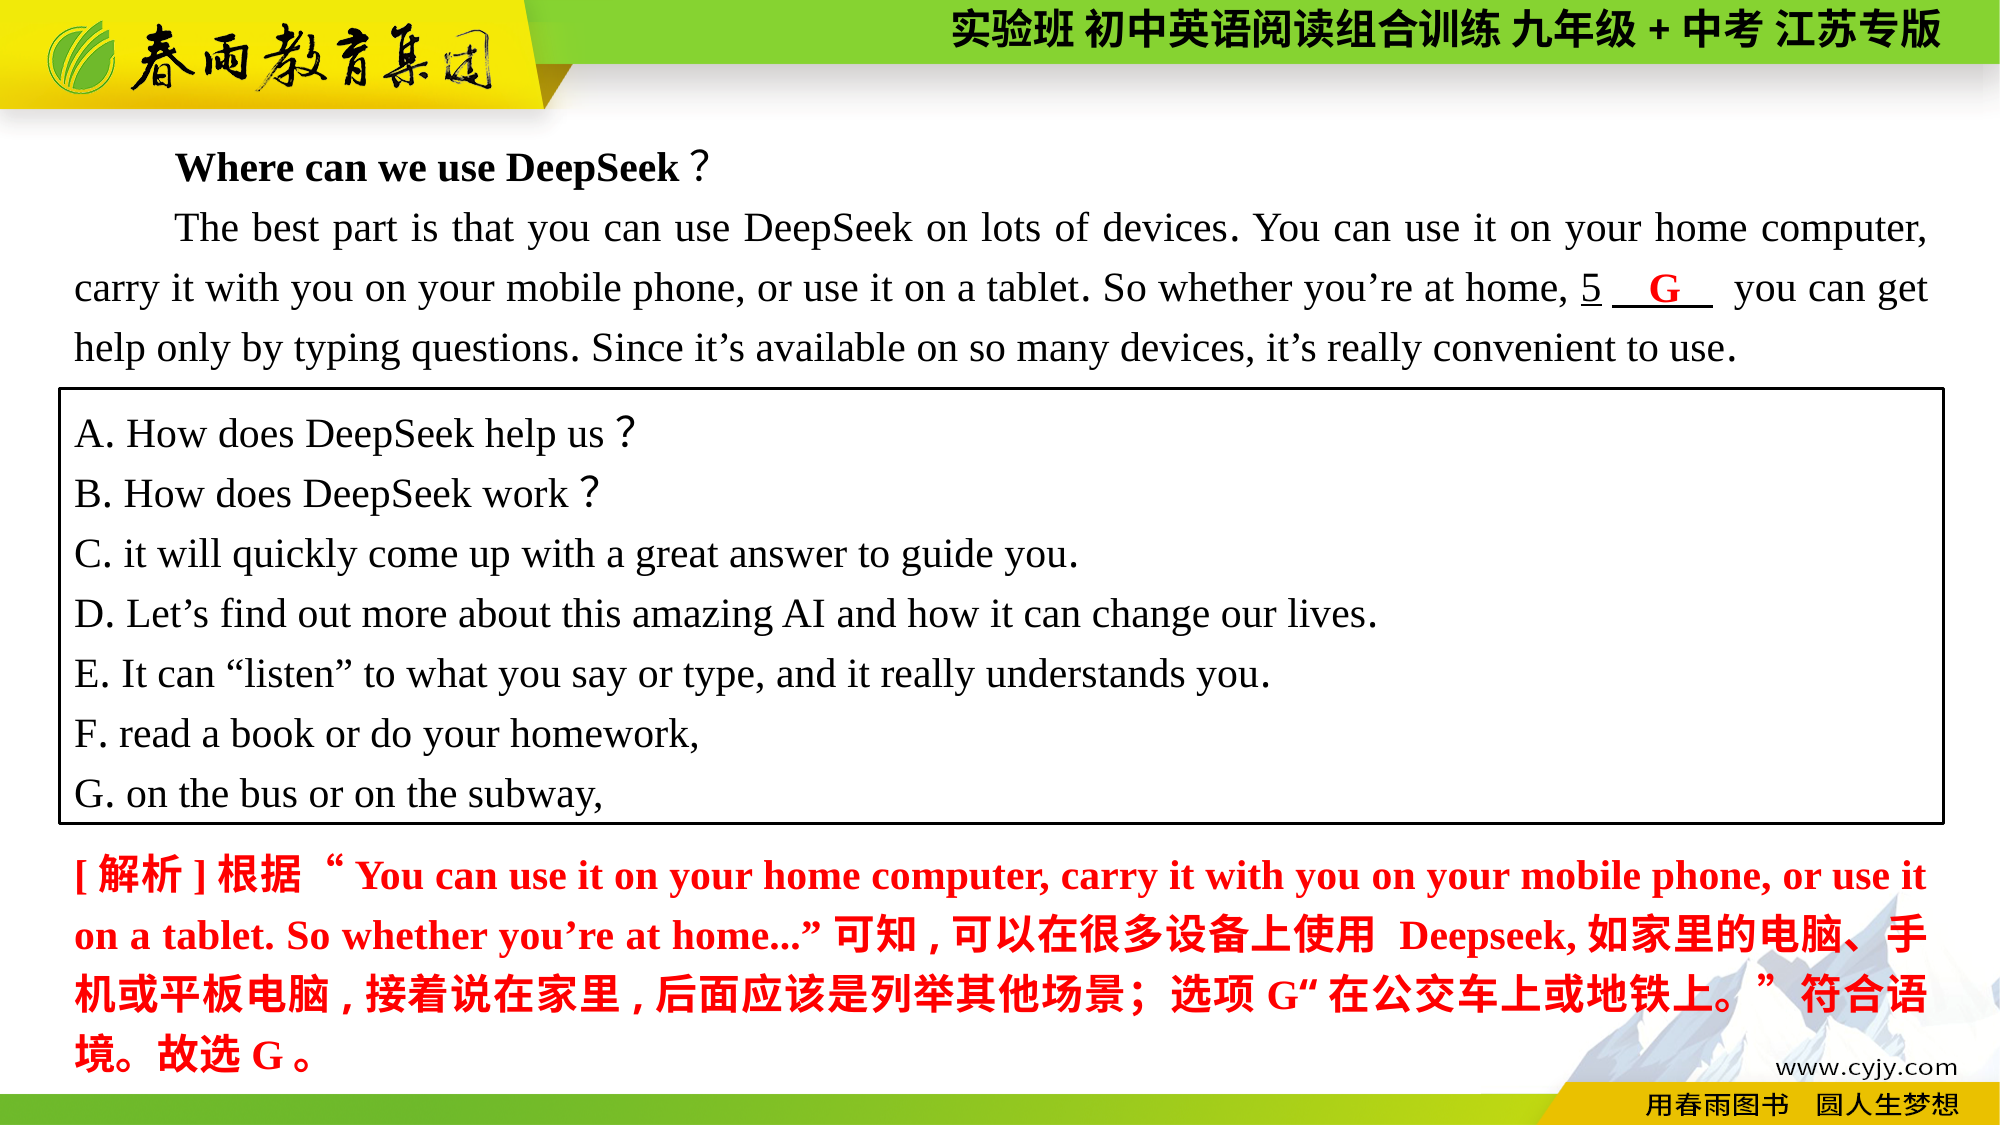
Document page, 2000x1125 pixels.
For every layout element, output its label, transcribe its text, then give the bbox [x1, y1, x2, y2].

text_box [解析]根据“You can use it on your home computer, carry it with you on your mobile phone, or use it on a tablet. So whether you’re at home...”可知,可以在很多设备上使用 Deepseek,如家里的电脑、手机或平板电脑,接着说在家里,后面应该是列举其他场景；选项G“在公交车上或地铁上。”符合语境。故选G。 [59, 830, 1944, 1086]
text_box G [1633, 243, 1697, 318]
text_box A. How does DeepSeek help us？ B. How does DeepSeek work？ C. it will quickly come up with a great answer to guide you. D. Let’s find out more about this amazing AI and how it can change our lives. E. It can “listen” to what you say or type, and it really understands you. F. read a book or do your homework, G. on the bus or on the subway, [59, 388, 1944, 824]
picture [0, 0, 2000, 1125]
list Where can we use DeepSeek？ The best part is that you can use DeepSeek on lots of devices. You can use it on your home computer, carry it with you on your mobile phone, or use it on a tablet. So whether you’re at home, 5 you can get help only by typing questions. Since it’s available on so many devices, it’s really convenient to use. [59, 122, 1944, 380]
